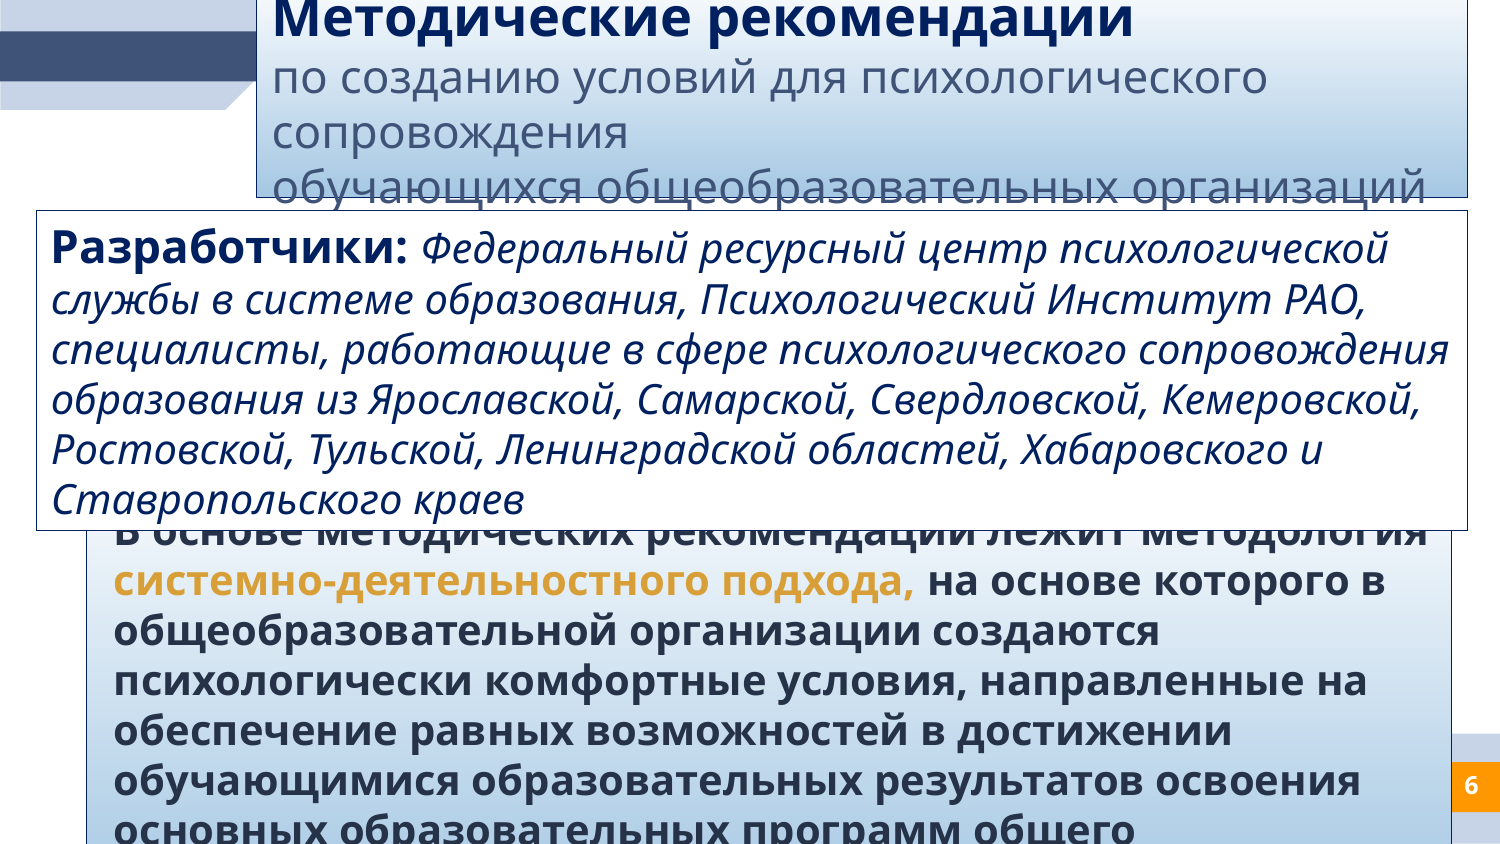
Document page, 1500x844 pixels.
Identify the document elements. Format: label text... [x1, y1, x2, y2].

title Методические рекомендации по созданию условий для психологического сопровождения обучающихся общеобразовательных организаций [256, 0, 1468, 198]
slide_number 6 [1452, 760, 1494, 813]
text_box Разработчики: Федеральный ресурсный центр психологической службы в системе образования, Психологический Институт РАО, специалисты, работающие в сфере психологического сопровождения образования из Ярославской, Самарской, Свердловской, Кемеровской, Ростовской, Тульской, Ленинградской областей, Хабаровского и Ставропольского краев [36, 210, 1468, 531]
text_box В основе методических рекомендаций лежит методология системно-деятельностного подхода, на основе которого в общеобразовательной организации создаются психологически комфортные условия, направленные на обеспечение равных возможностей в достижении обучающимися образовательных результатов освоения основных образовательных программ общего образования. [86, 531, 1452, 844]
